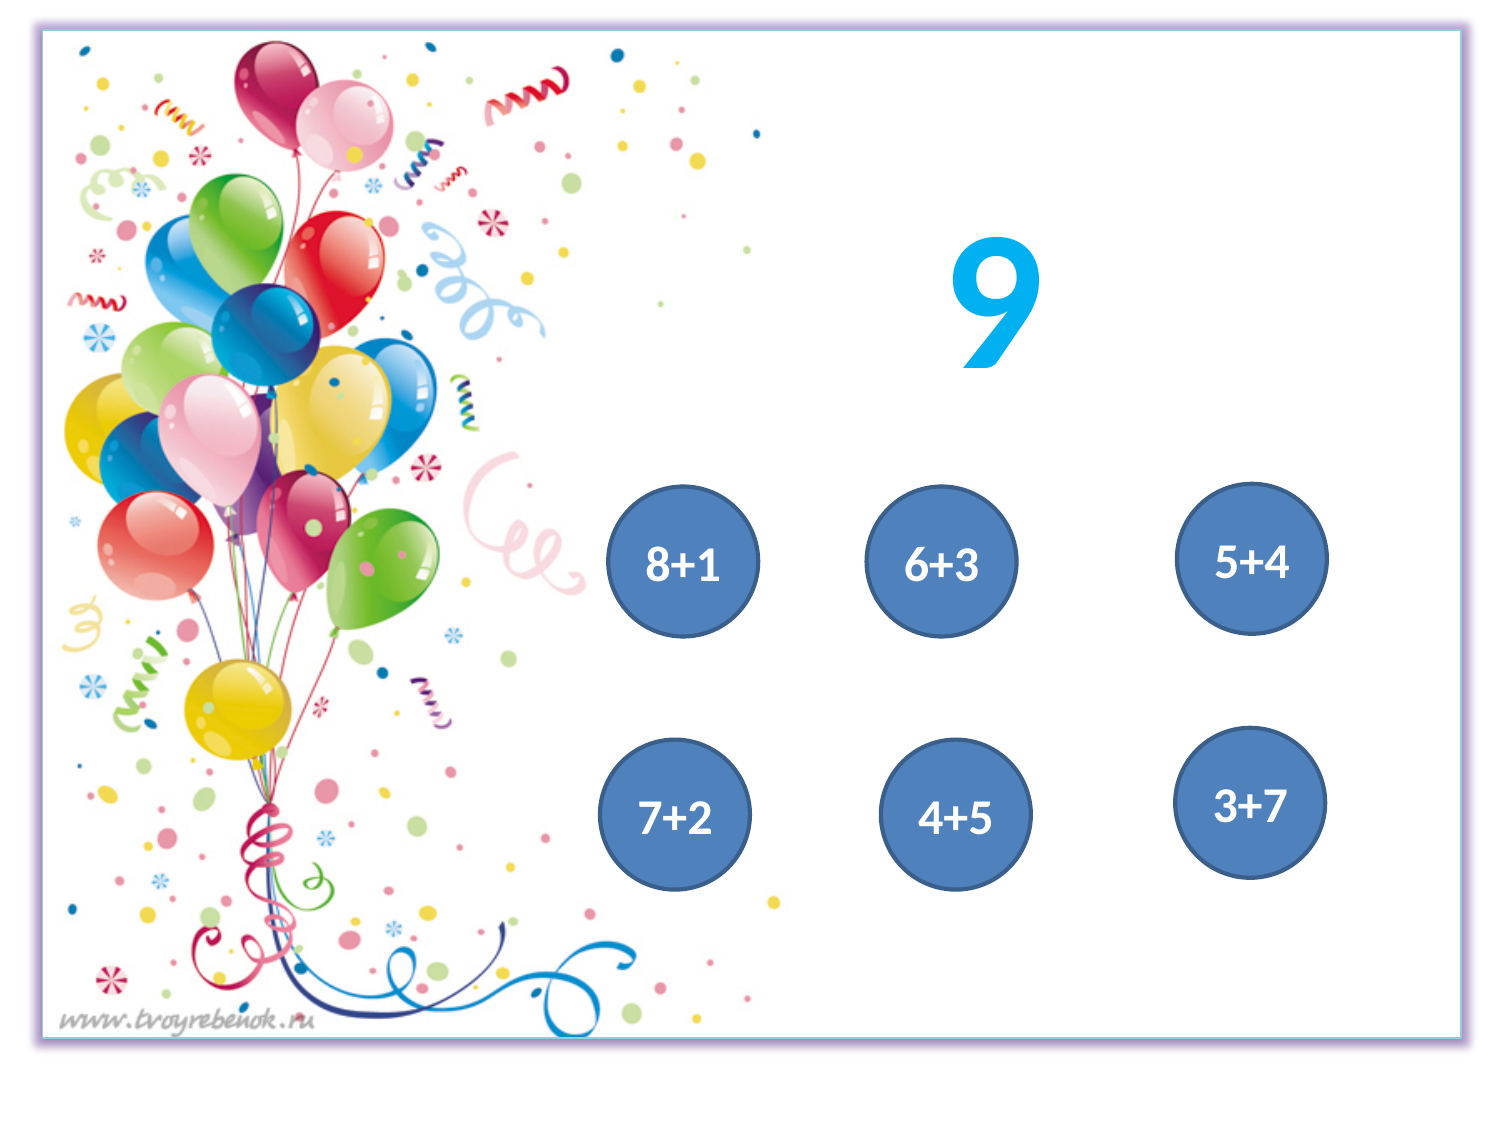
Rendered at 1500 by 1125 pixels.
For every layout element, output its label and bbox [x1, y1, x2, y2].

picture [42, 30, 1461, 1038]
